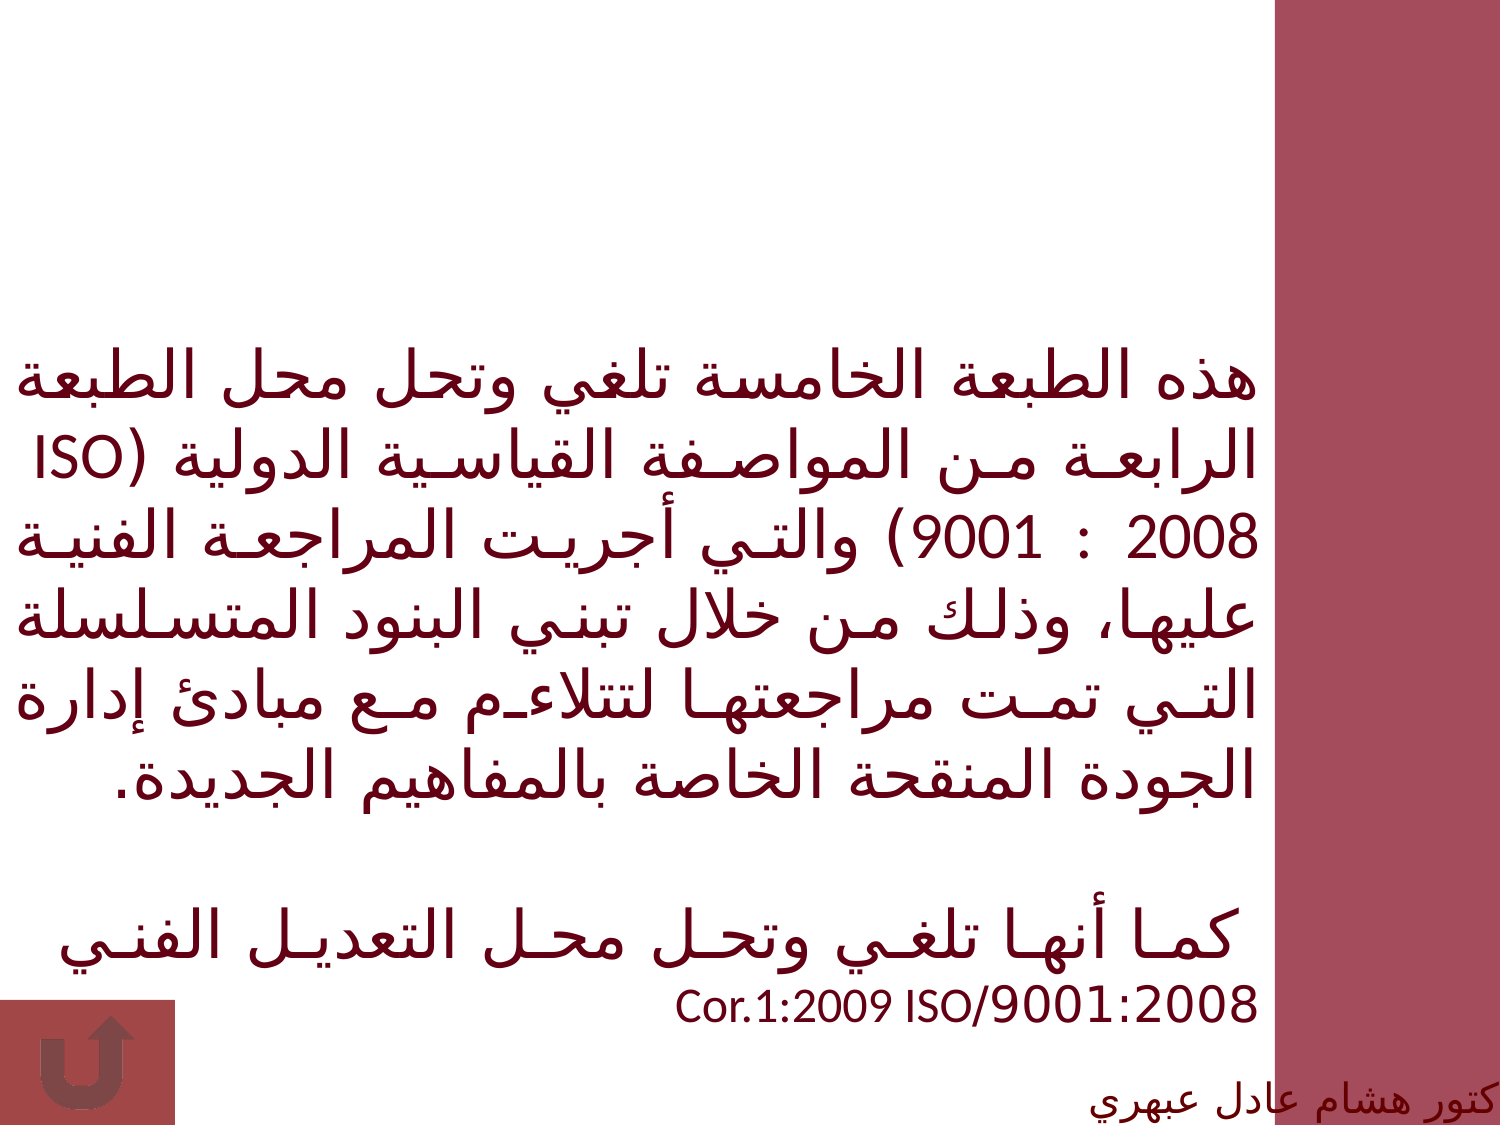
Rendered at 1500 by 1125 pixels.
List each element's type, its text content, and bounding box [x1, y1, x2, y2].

text_box هذه الطبعة الخامسة تلغي وتحل محل الطبعة الرابعة من المواصفة القياسية الدولية (ISO 9001 : 2008) والتي أجريت المراجعة الفنية عليها، وذلك من خلال تبني البنود المتسلسلة التي تمت مراجعتها لتتلاءم مع مبادئ إدارة الجودة المنقحة الخاصة بالمفاهيم الجديدة. كما أنها تلغي وتحل محل التعديل الفني 9001:2008/Cor.1:2009 ISO [0, 324, 1275, 1120]
text_box [1273, 0, 1500, 1064]
text_box [0, 998, 177, 1125]
text_box الدكتور هشام عادل عبهري [1073, 1064, 1500, 1125]
